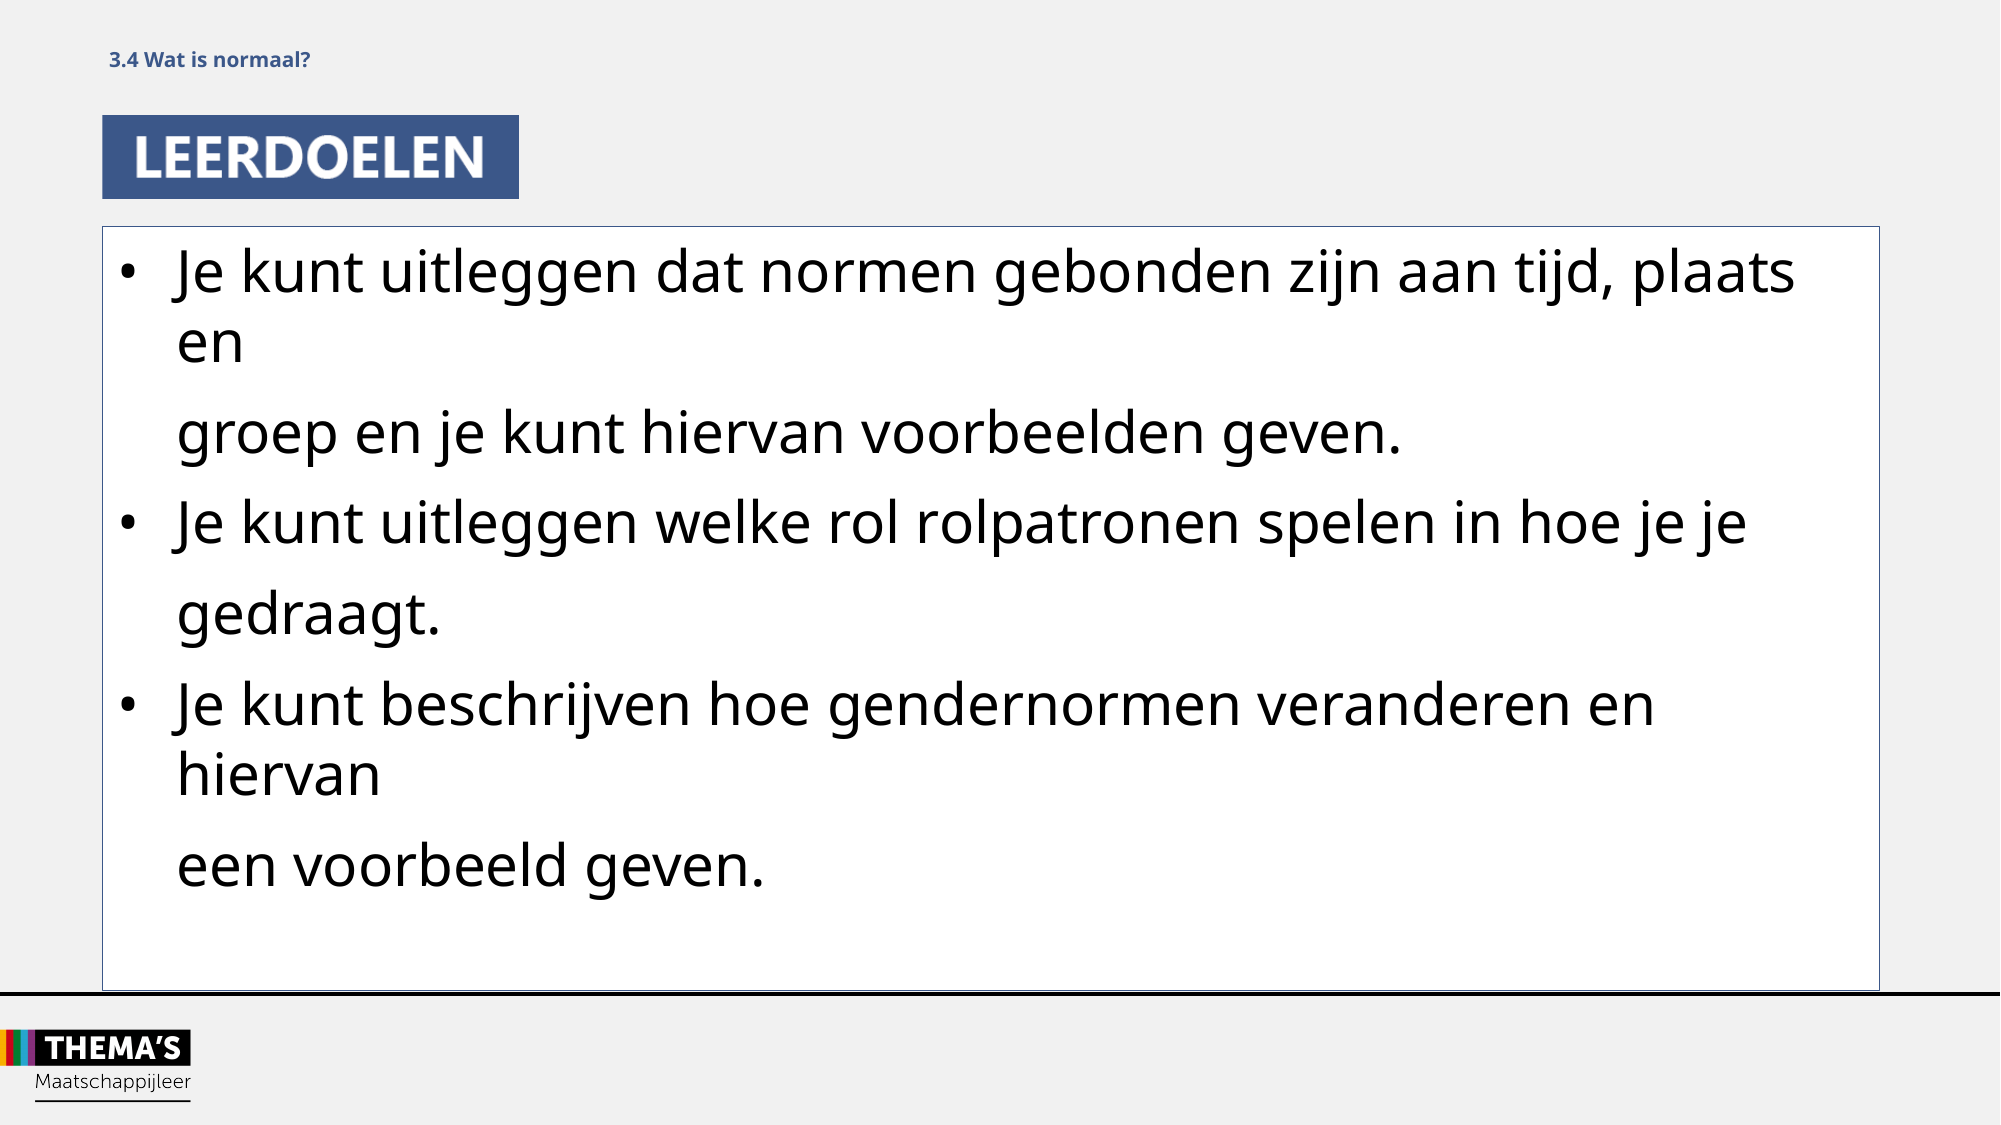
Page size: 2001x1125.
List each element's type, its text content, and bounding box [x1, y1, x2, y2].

list • Je kunt uitleggen dat normen gebonden zijn aan tijd, plaats en groep en je kunt hiervan voorbeelden geven. • Je kunt uitleggen welke rol rolpatronen spelen in hoe je je gedraagt. • Je kunt beschrijven hoe gendernormen veranderen en hiervan een voorbeeld geven. [102, 226, 1880, 991]
list 3.4 Wat is normaal? [94, 33, 941, 88]
picture [0, 993, 203, 1125]
